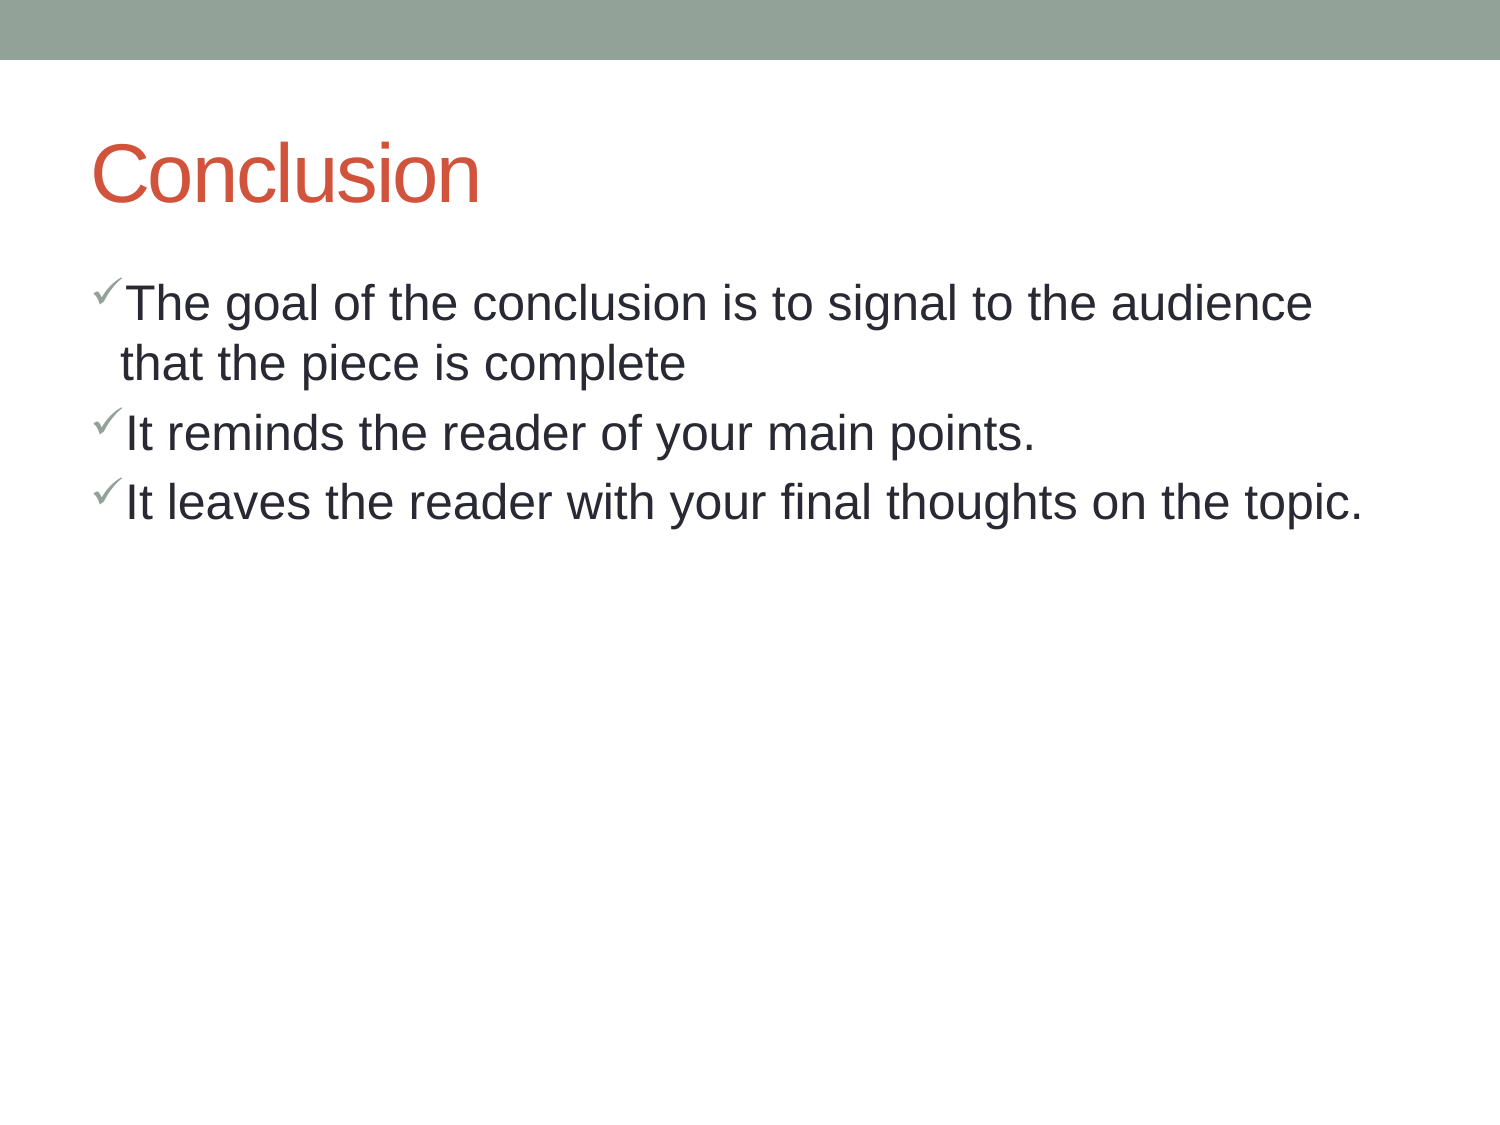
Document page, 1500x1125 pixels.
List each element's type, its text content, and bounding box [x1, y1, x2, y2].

title Conclusion [75, 87, 1425, 250]
list The goal of the conclusion is to signal to the audience that the piece is complete It reminds the reader of your main points. It leaves the reader with your final thoughts on the topic. [75, 262, 1425, 1063]
